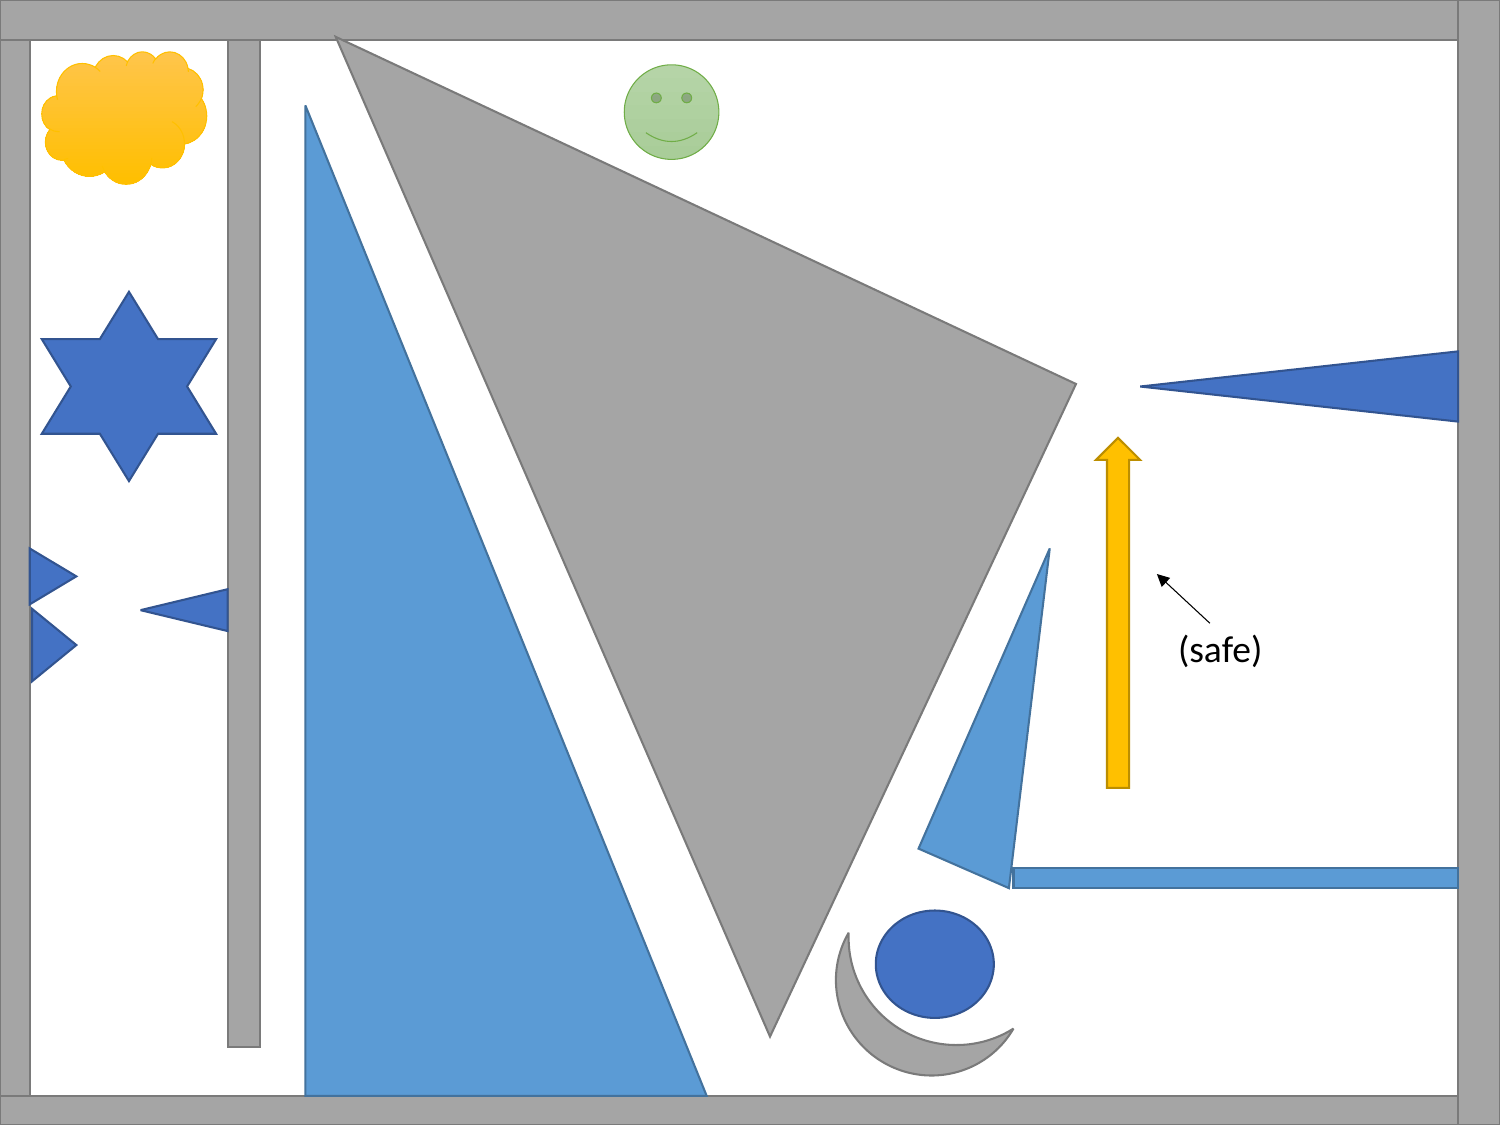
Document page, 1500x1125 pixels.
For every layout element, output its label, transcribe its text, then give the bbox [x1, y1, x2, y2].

text_box [39, 289, 218, 484]
text_box [30, 606, 78, 684]
text_box [1140, 350, 1460, 423]
text_box [140, 587, 229, 633]
text_box [333, 34, 1078, 1040]
text_box [28, 546, 79, 607]
text_box [0, 41, 31, 1095]
text_box [917, 548, 1051, 890]
text_box [0, 1095, 1457, 1125]
text_box [834, 932, 1015, 1077]
text_box [1457, 0, 1500, 1125]
text_box [41, 51, 208, 185]
text_box (safe) [1163, 572, 1437, 678]
text_box [623, 64, 720, 160]
text_box [0, 0, 1457, 41]
text_box [1093, 436, 1143, 789]
text_box [304, 105, 709, 1097]
text_box [874, 909, 995, 1019]
text_box [1012, 867, 1459, 889]
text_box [1156, 573, 1210, 624]
text_box [227, 41, 261, 1048]
